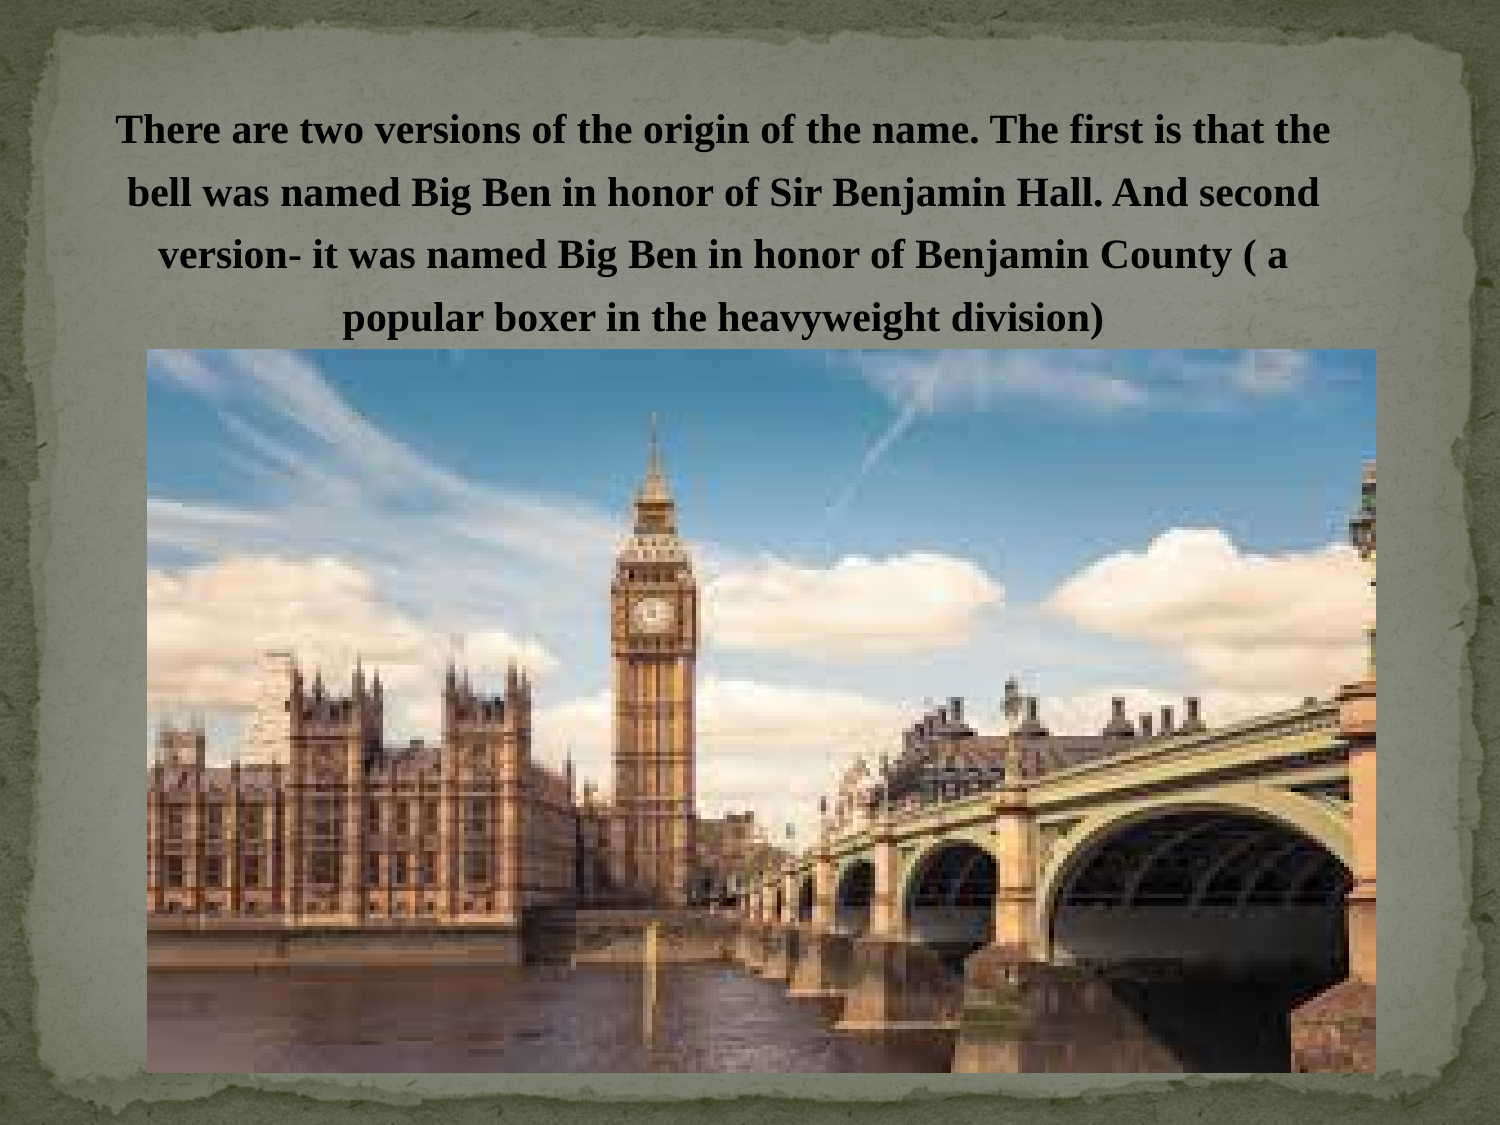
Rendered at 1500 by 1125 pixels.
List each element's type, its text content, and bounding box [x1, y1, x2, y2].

picture [147, 349, 1376, 1073]
list There are two versions of the origin of the name. The first is that the bell was named Big Ben in honor of Sir Benjamin Hall. And second version- it was named Big Ben in honor of Benjamin County ( a popular boxer in the heavyweight division) [76, 82, 1371, 362]
